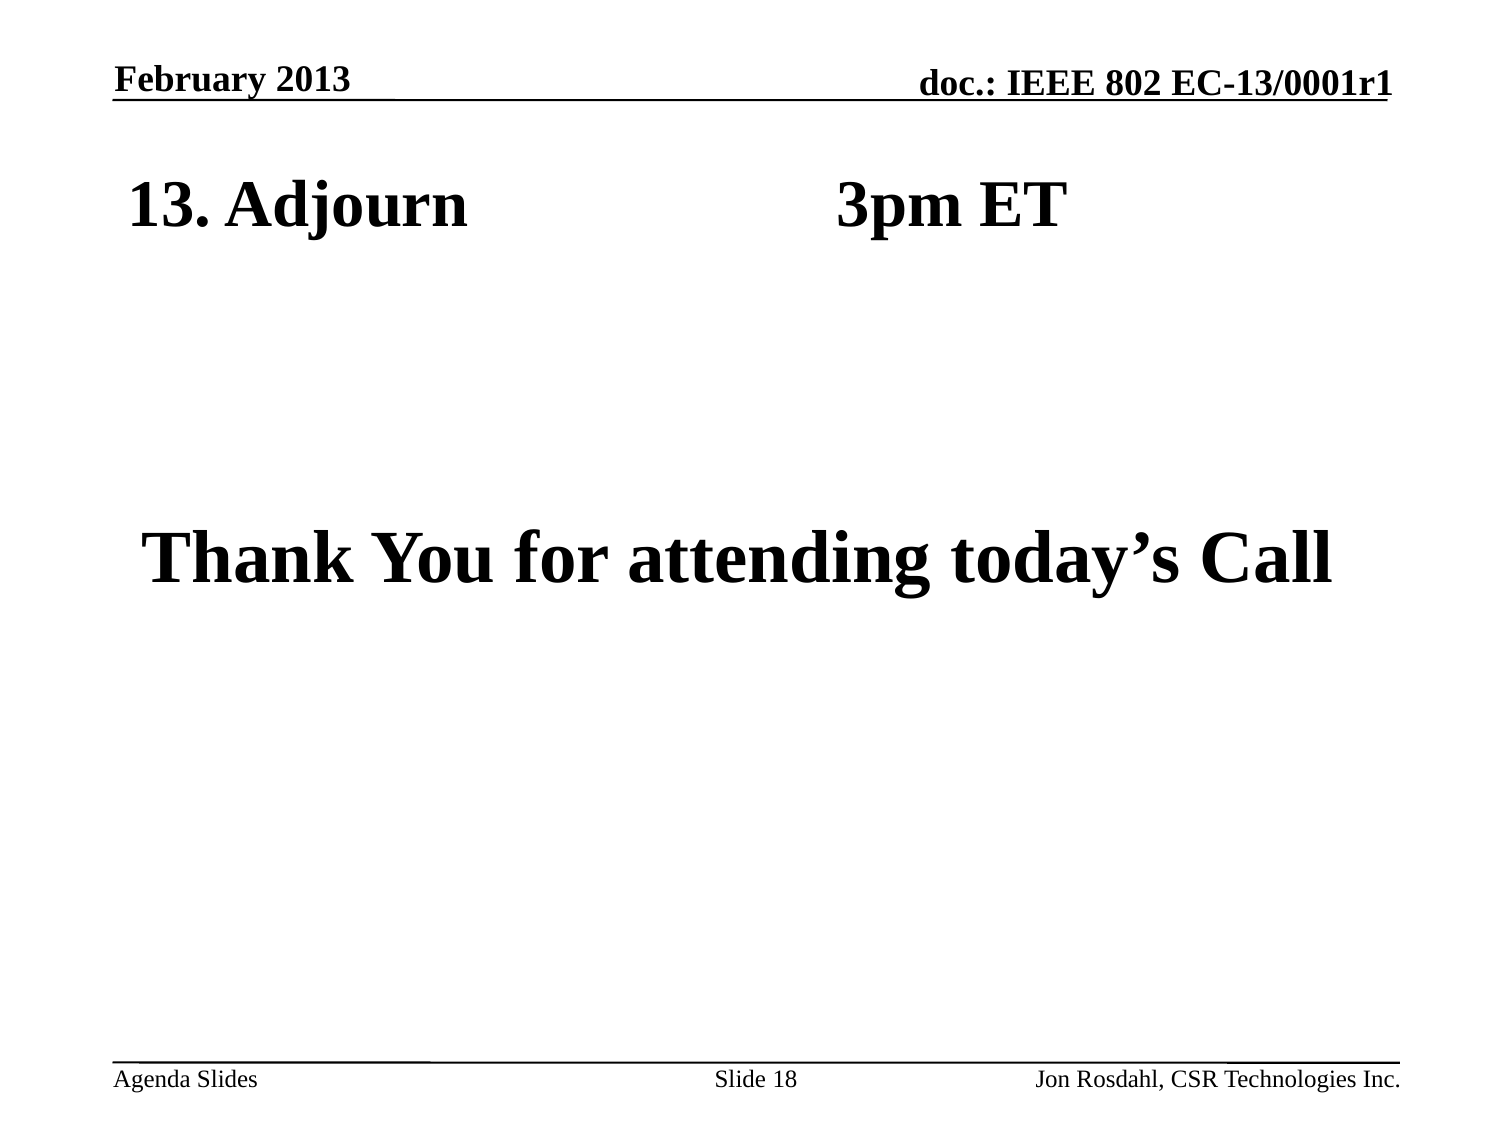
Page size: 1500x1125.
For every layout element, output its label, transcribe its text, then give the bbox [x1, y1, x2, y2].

slide_number Slide 18 [712, 1061, 800, 1123]
title 13. Adjourn 3pm ET [112, 112, 1388, 288]
footer Jon Rosdahl, CSR Technologies Inc. [878, 1061, 1402, 1093]
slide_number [114, 54, 423, 100]
list Thank You for attending today’s Call [99, 499, 1375, 626]
